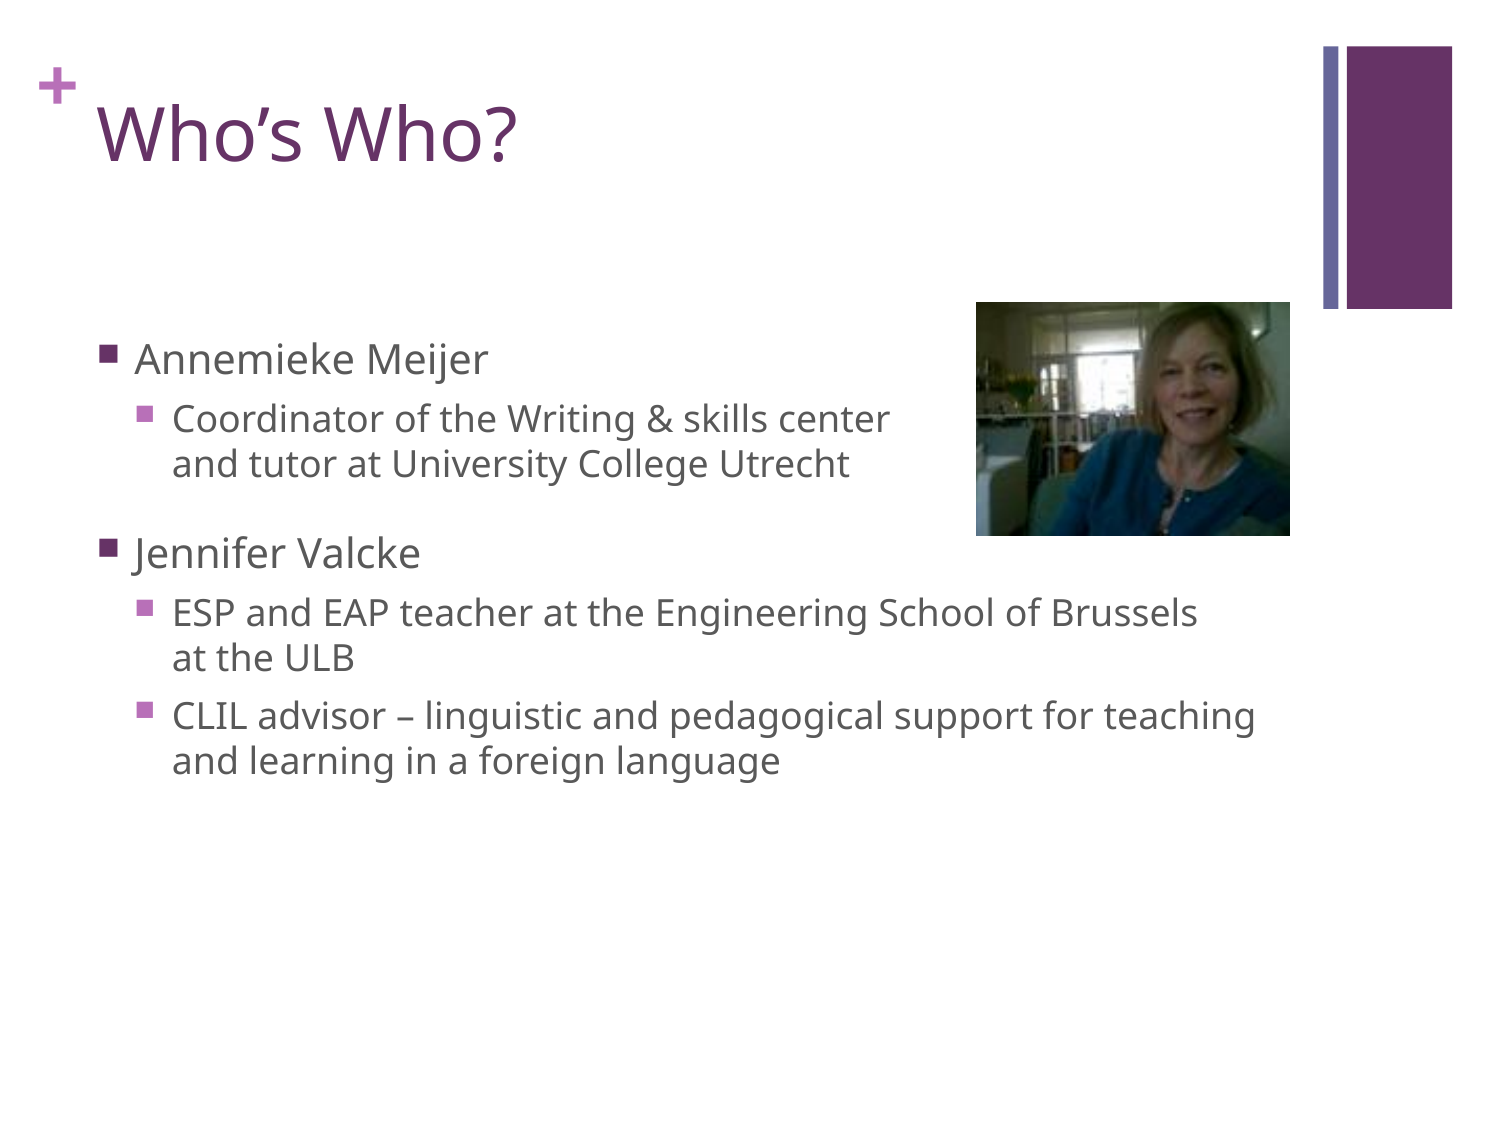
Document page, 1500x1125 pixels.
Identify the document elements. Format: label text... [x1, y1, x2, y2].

picture [976, 301, 1290, 536]
list Annemieke Meijer Coordinator of the Writing & skills center and tutor at University College Utrecht Jennifer Valcke ESP and EAP teacher at the Engineering School of Brussels at the ULB CLIL advisor – linguistic and pedagogical support for teaching and learning in a foreign language [81, 324, 1322, 1005]
title Who’s Who? [81, 79, 1322, 263]
